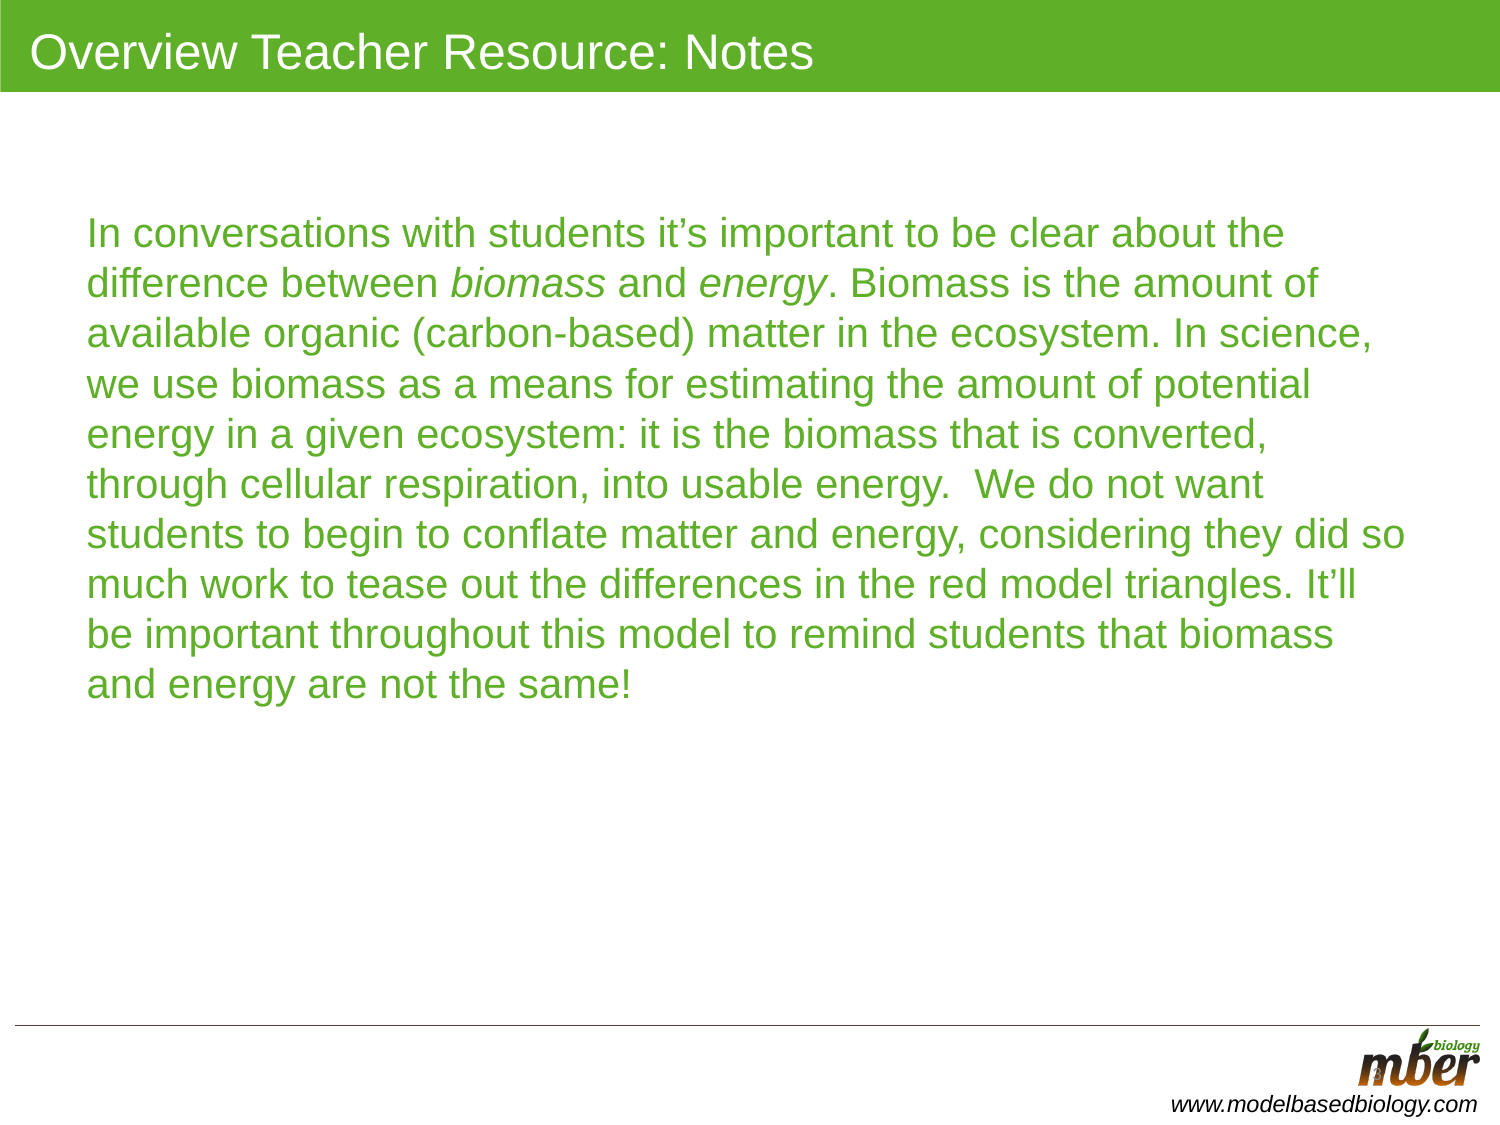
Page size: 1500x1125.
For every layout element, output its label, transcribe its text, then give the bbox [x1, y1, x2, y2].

slide_number 3 [1059, 1042, 1397, 1103]
picture [1358, 1028, 1480, 1086]
text_box In conversations with students it’s important to be clear about the difference between biomass and energy. Biomass is the amount of available organic (carbon-based) matter in the ecosystem. In science, we use biomass as a means for estimating the amount of potential energy in a given ecosystem: it is the biomass that is converted, through cellular respiration, into usable energy. We do not want students to begin to conflate matter and energy, considering they did so much work to tease out the differences in the red model triangles. It’ll be important throughout this model to remind students that biomass and energy are not the same! [71, 136, 1422, 996]
title Overview Teacher Resource: Notes [14, 11, 1480, 89]
